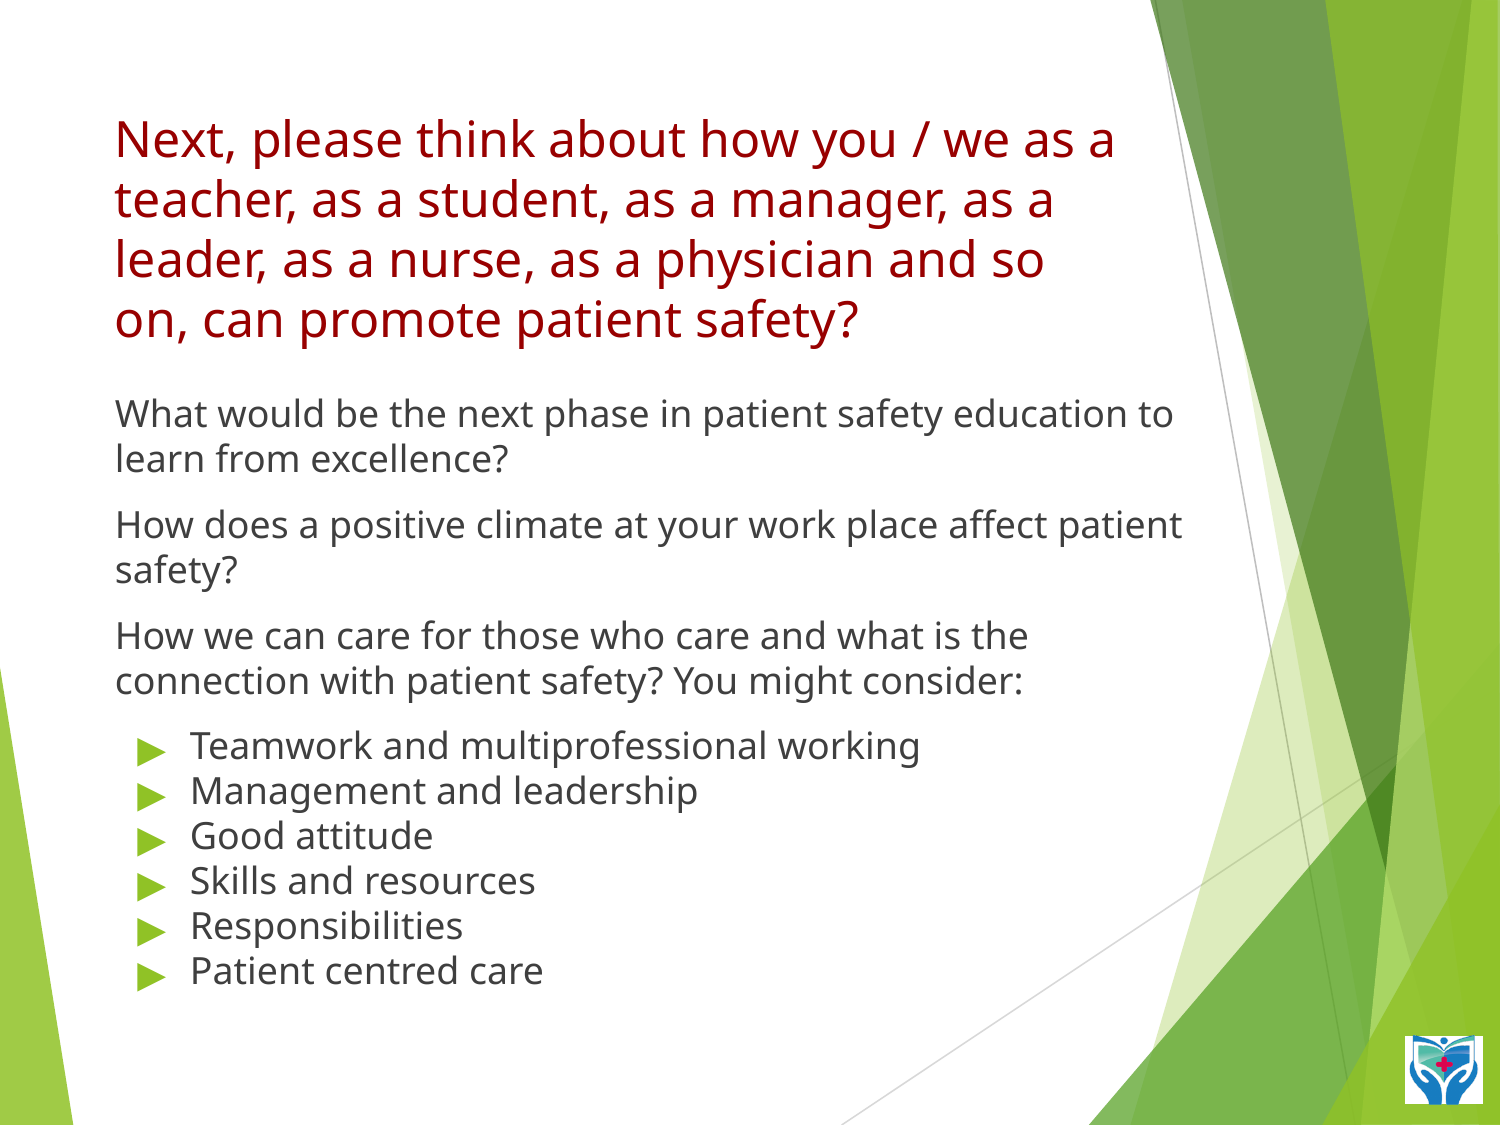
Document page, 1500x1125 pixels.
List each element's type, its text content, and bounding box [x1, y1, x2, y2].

title Next, please think about how you / we as a teacher, as a student, as a manager, as a leader, as a nurse, as a physician and so on, can promote patient safety? [99, 99, 1142, 369]
list What would be the next phase in patient safety education to learn from excellence? How does a positive climate at your work place affect patient safety? How we can care for those who care and what is the connection with patient safety? You might consider: Teamwork and multiprofessional working Management and leadership Good attitude Skills and resources Responsibilities Patient centred care [99, 382, 1227, 1071]
picture [1404, 1035, 1483, 1105]
